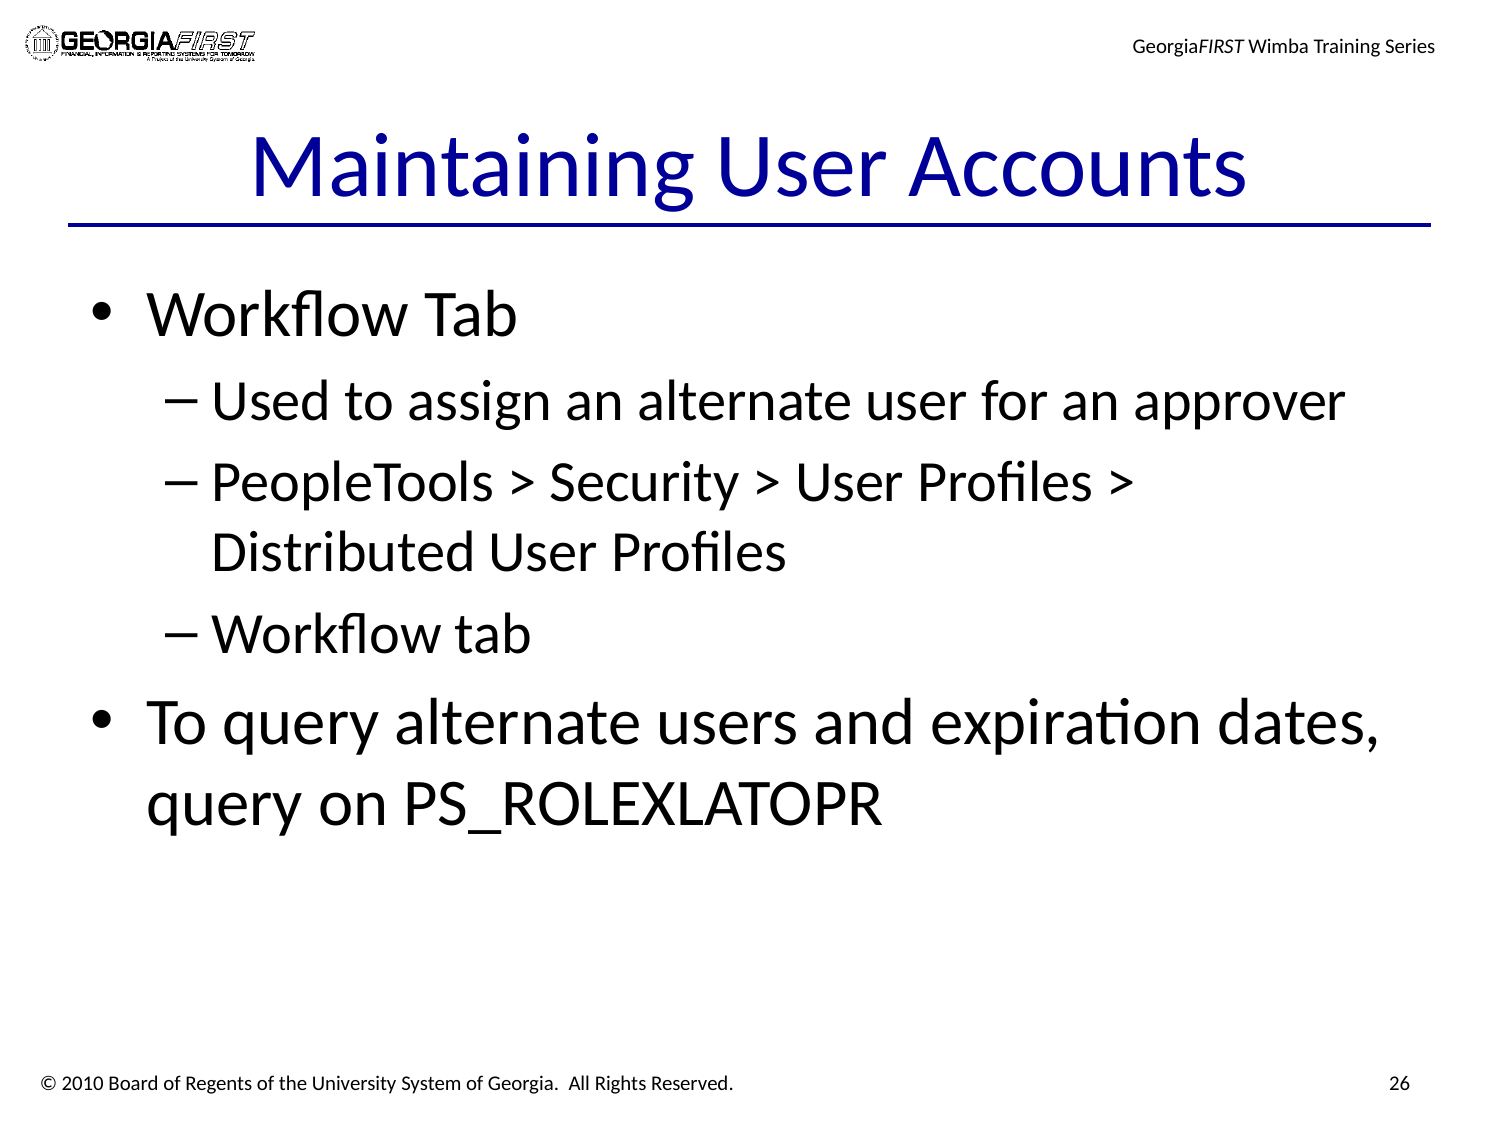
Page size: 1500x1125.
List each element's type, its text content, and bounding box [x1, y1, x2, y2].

title Maintaining User Accounts [75, 87, 1425, 233]
list Workflow Tab Used to assign an alternate user for an approver PeopleTools > Security > User Profiles > Distributed User Profiles Workflow tab To query alternate users and expiration dates, query on PS_ROLEXLATOPR [75, 262, 1425, 1005]
picture [24, 24, 255, 63]
